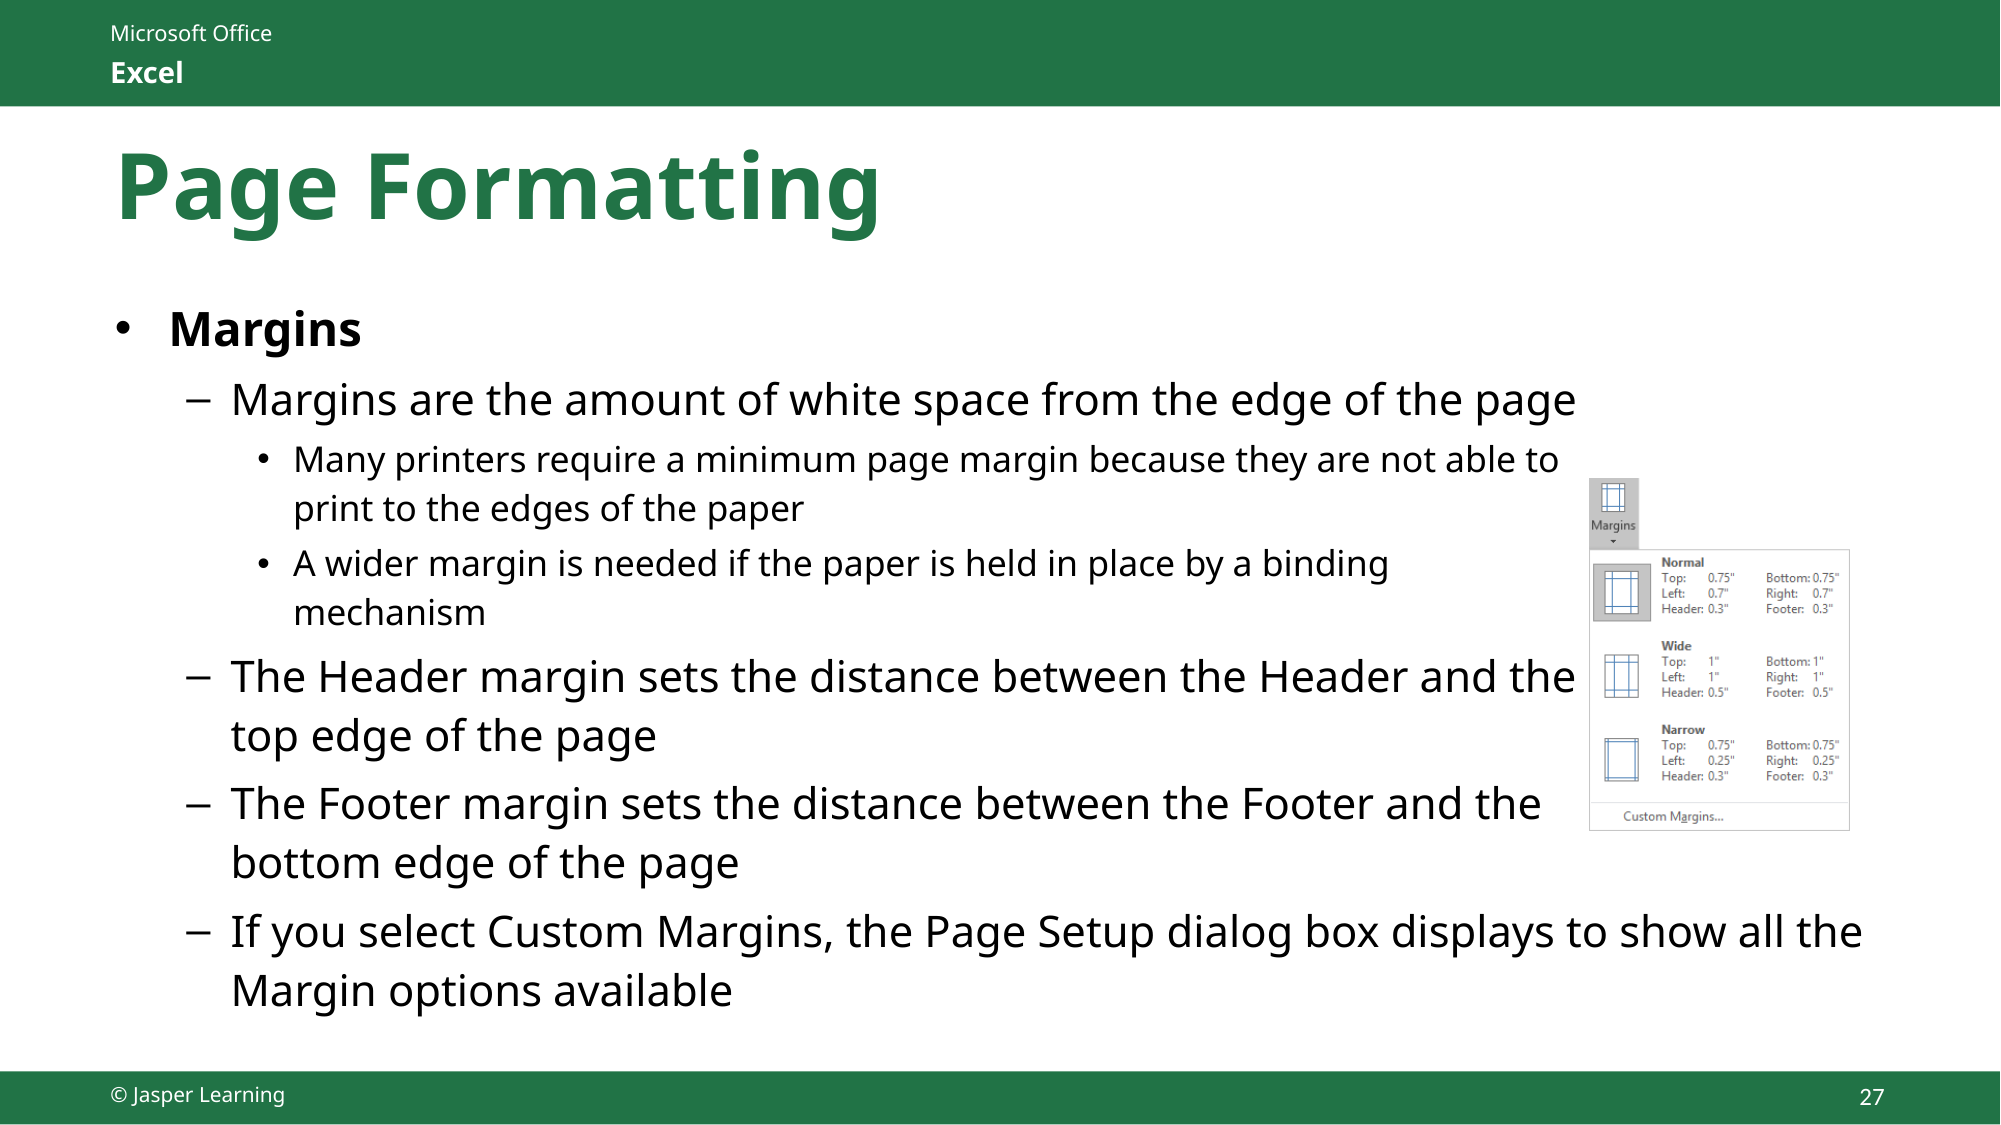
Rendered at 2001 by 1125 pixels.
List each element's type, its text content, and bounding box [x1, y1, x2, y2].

list Margins Margins are the amount of white space from the edge of the page Many printers require a minimum page margin because they are not able to print to the edges of the paper A wider margin is needed if the paper is held in place by a binding mechanism The Header margin sets the distance between the Header and the top edge of the page The Footer margin sets the distance between the Footer and the bottom edge of the page If you select Custom Margins, the Page Setup dialog box displays to show all the Margin options available [99, 283, 1900, 1026]
footer © Jasper Learning [95, 1065, 729, 1125]
title Page Formatting [99, 118, 1866, 248]
slide_number 27 [1433, 1065, 1900, 1125]
picture [1589, 478, 1850, 832]
